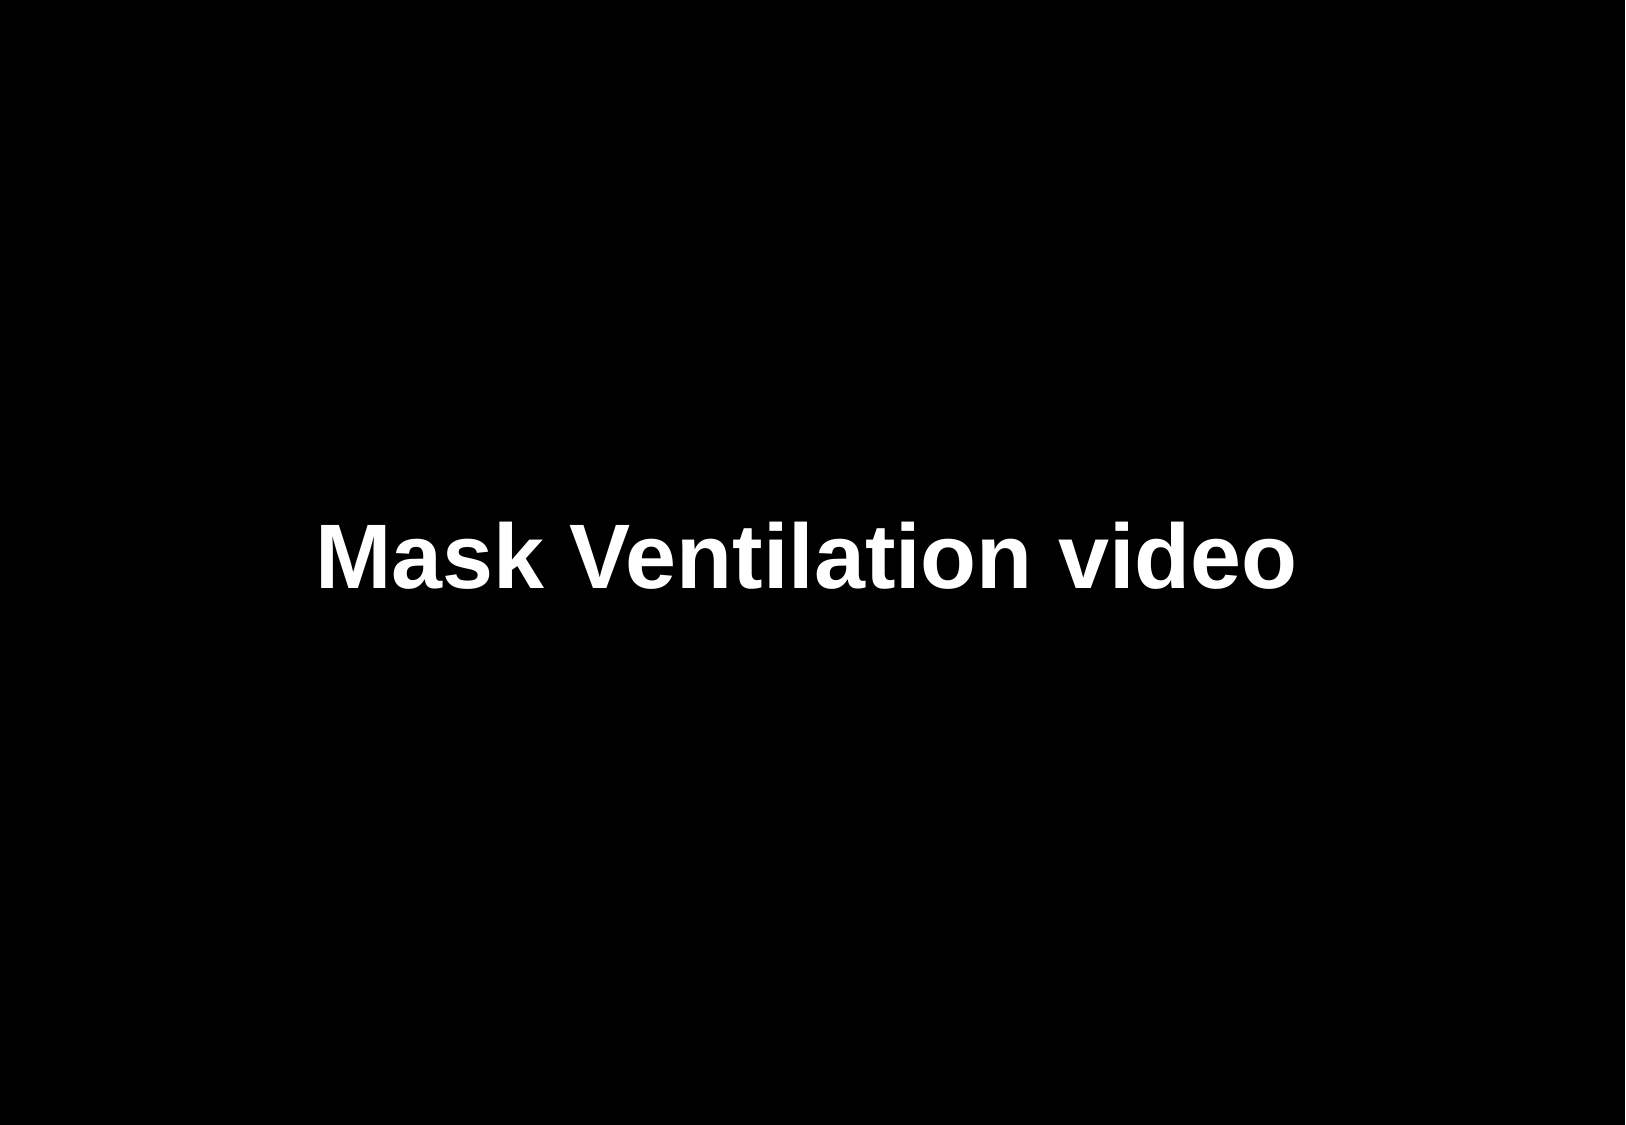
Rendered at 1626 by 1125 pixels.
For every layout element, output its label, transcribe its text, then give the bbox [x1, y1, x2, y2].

title Mask Ventilation video [116, 457, 1498, 646]
